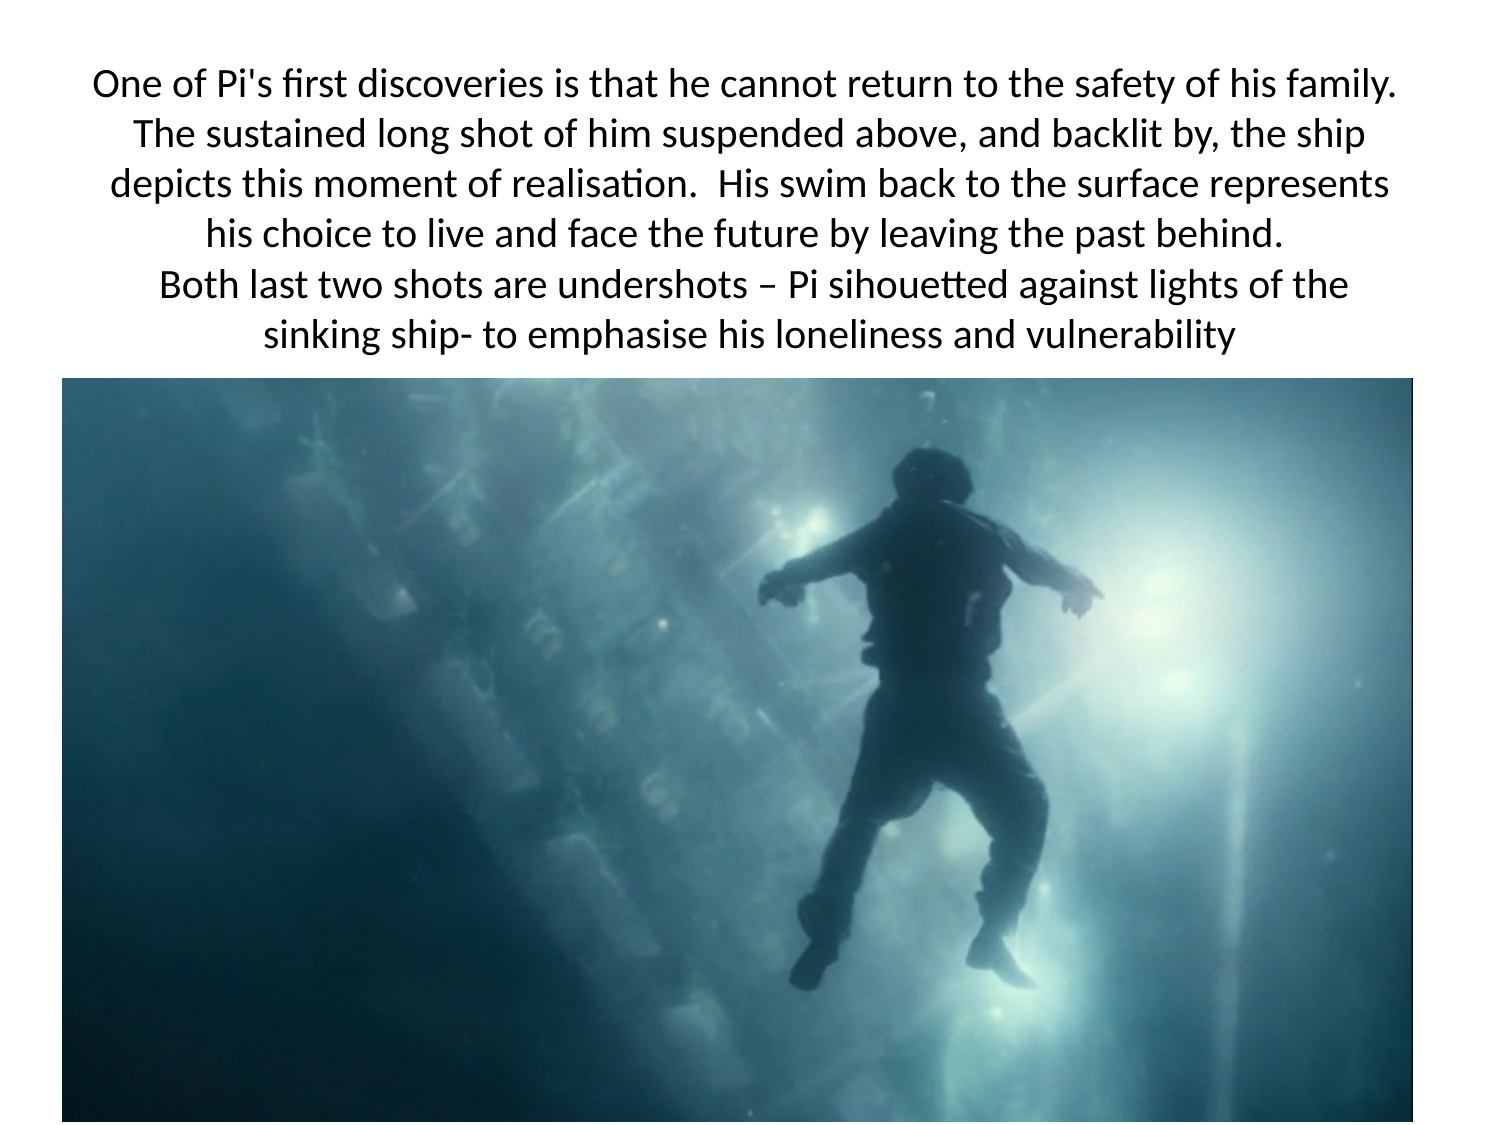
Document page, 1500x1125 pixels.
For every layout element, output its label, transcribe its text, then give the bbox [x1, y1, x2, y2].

title One of Pi's first discoveries is that he cannot return to the safety of his family. The sustained long shot of him suspended above, and backlit by, the ship depicts this moment of realisation. His swim back to the surface represents his choice to live and face the future by leaving the past behind. Both last two shots are undershots – Pi sihouetted against lights of the sinking ship- to emphasise his loneliness and vulnerability [75, 37, 1425, 375]
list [62, 378, 1413, 1122]
